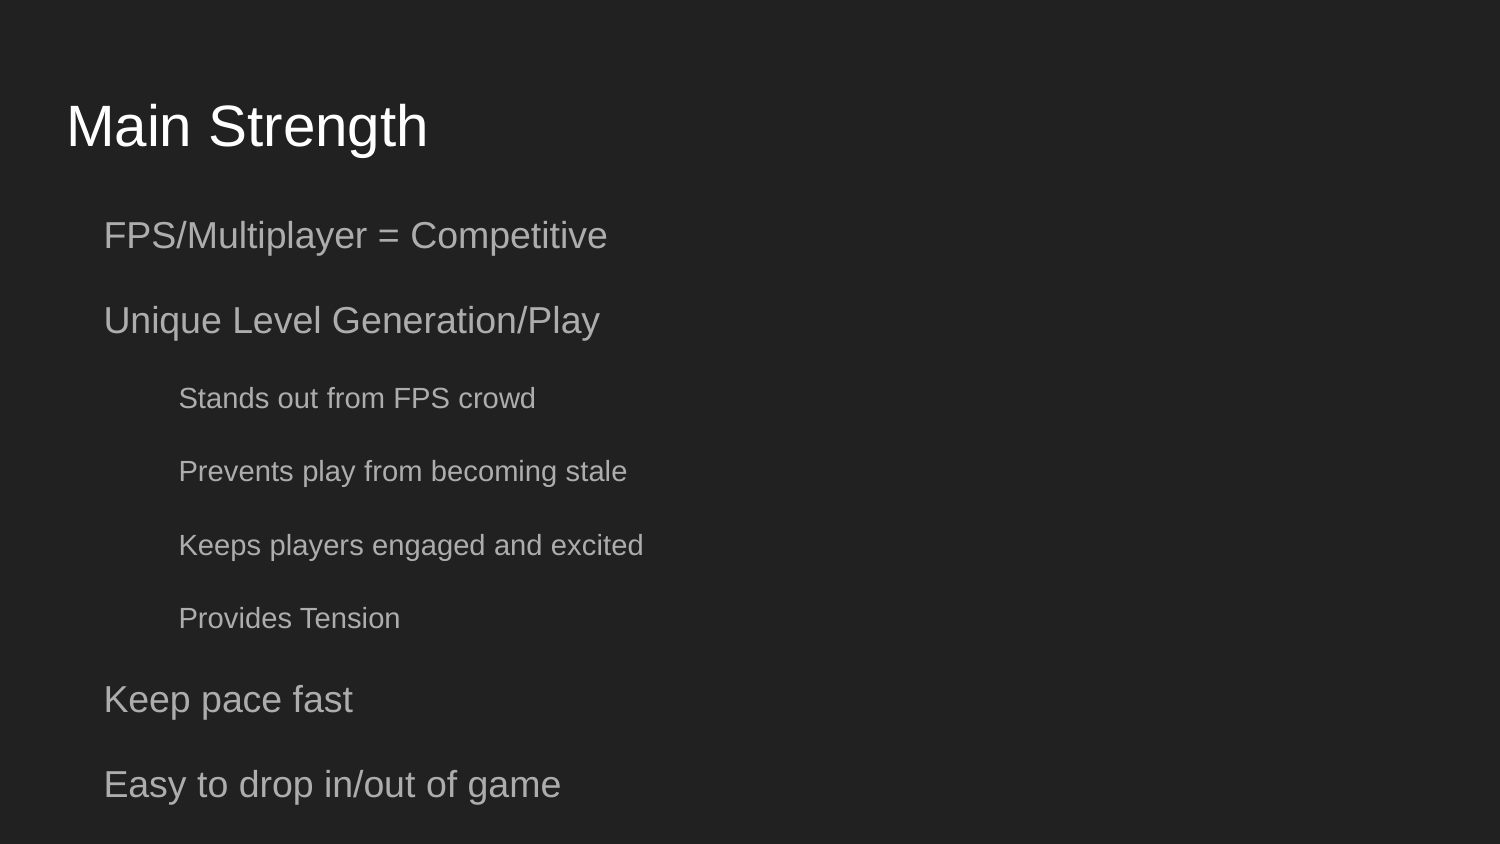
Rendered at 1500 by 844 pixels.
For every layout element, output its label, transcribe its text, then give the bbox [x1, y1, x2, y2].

title Main Strength [51, 72, 1449, 167]
list FPS/Multiplayer = Competitive Unique Level Generation/Play Stands out from FPS crowd Prevents play from becoming stale Keeps players engaged and excited Provides Tension Keep pace fast Easy to drop in/out of game [51, 189, 1449, 750]
